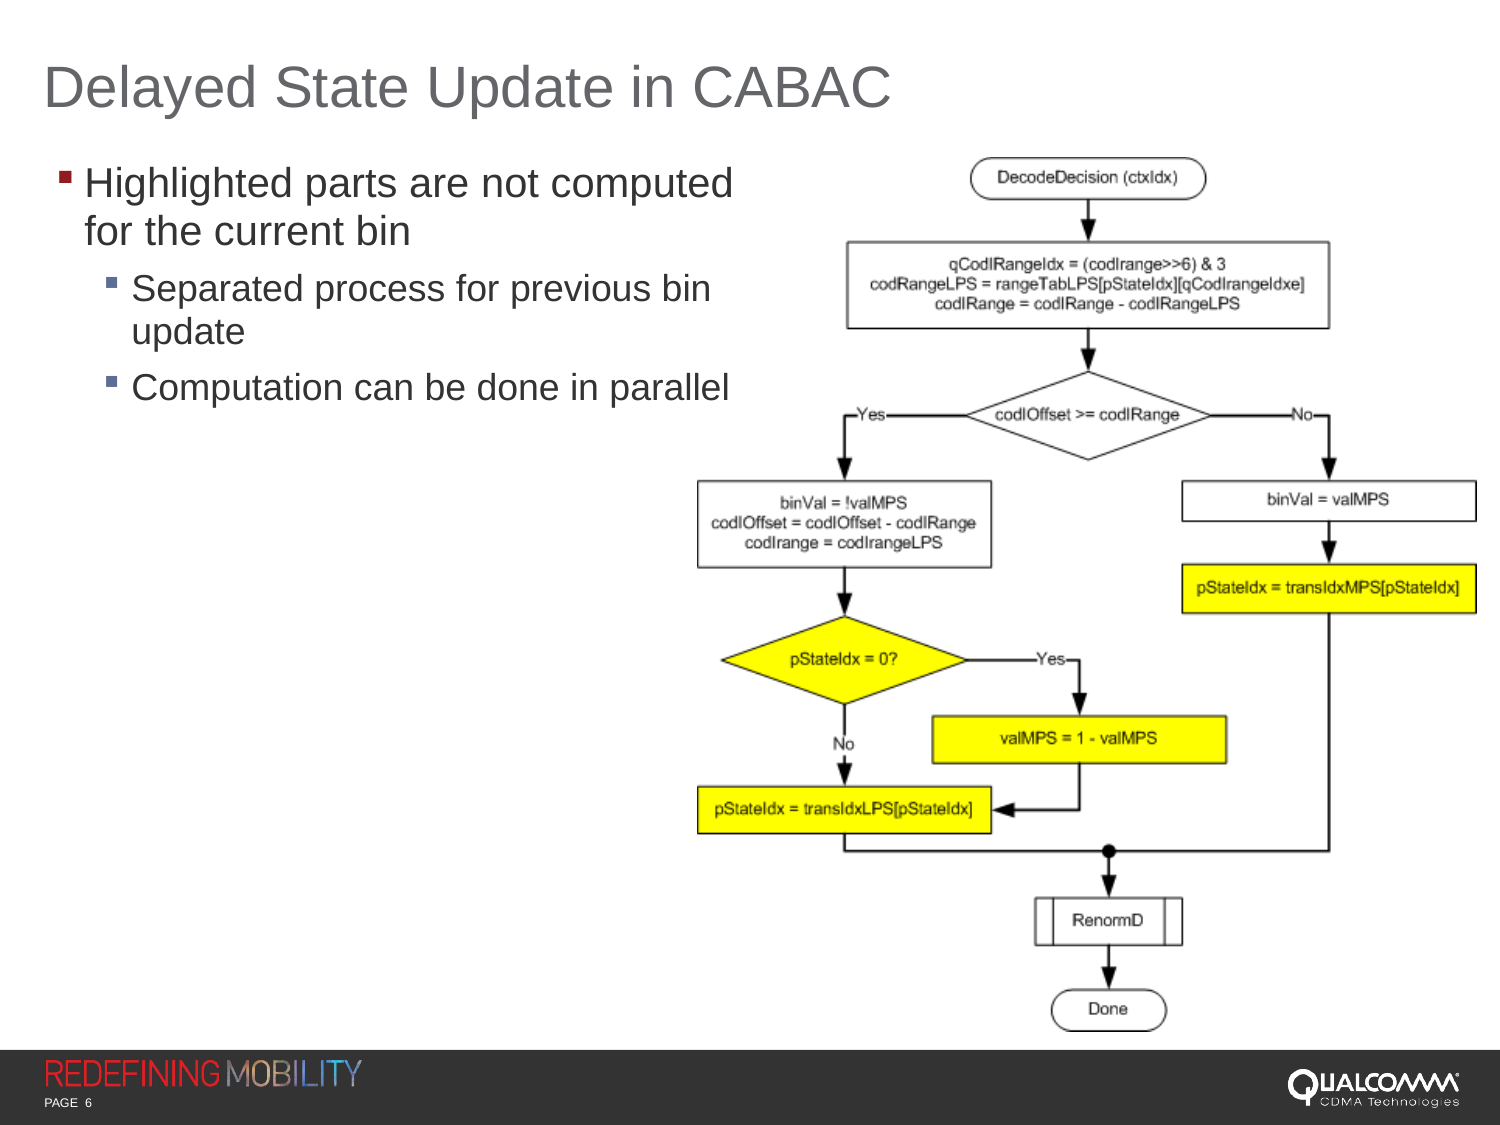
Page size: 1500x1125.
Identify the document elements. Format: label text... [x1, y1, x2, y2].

picture [697, 157, 1477, 1032]
list Highlighted parts are not computed for the current bin Separated process for previous bin update Computation can be done in parallel [40, 151, 782, 986]
title Delayed State Update in CABAC [28, 44, 1462, 138]
picture [30, 1048, 372, 1099]
picture [1278, 1058, 1478, 1114]
